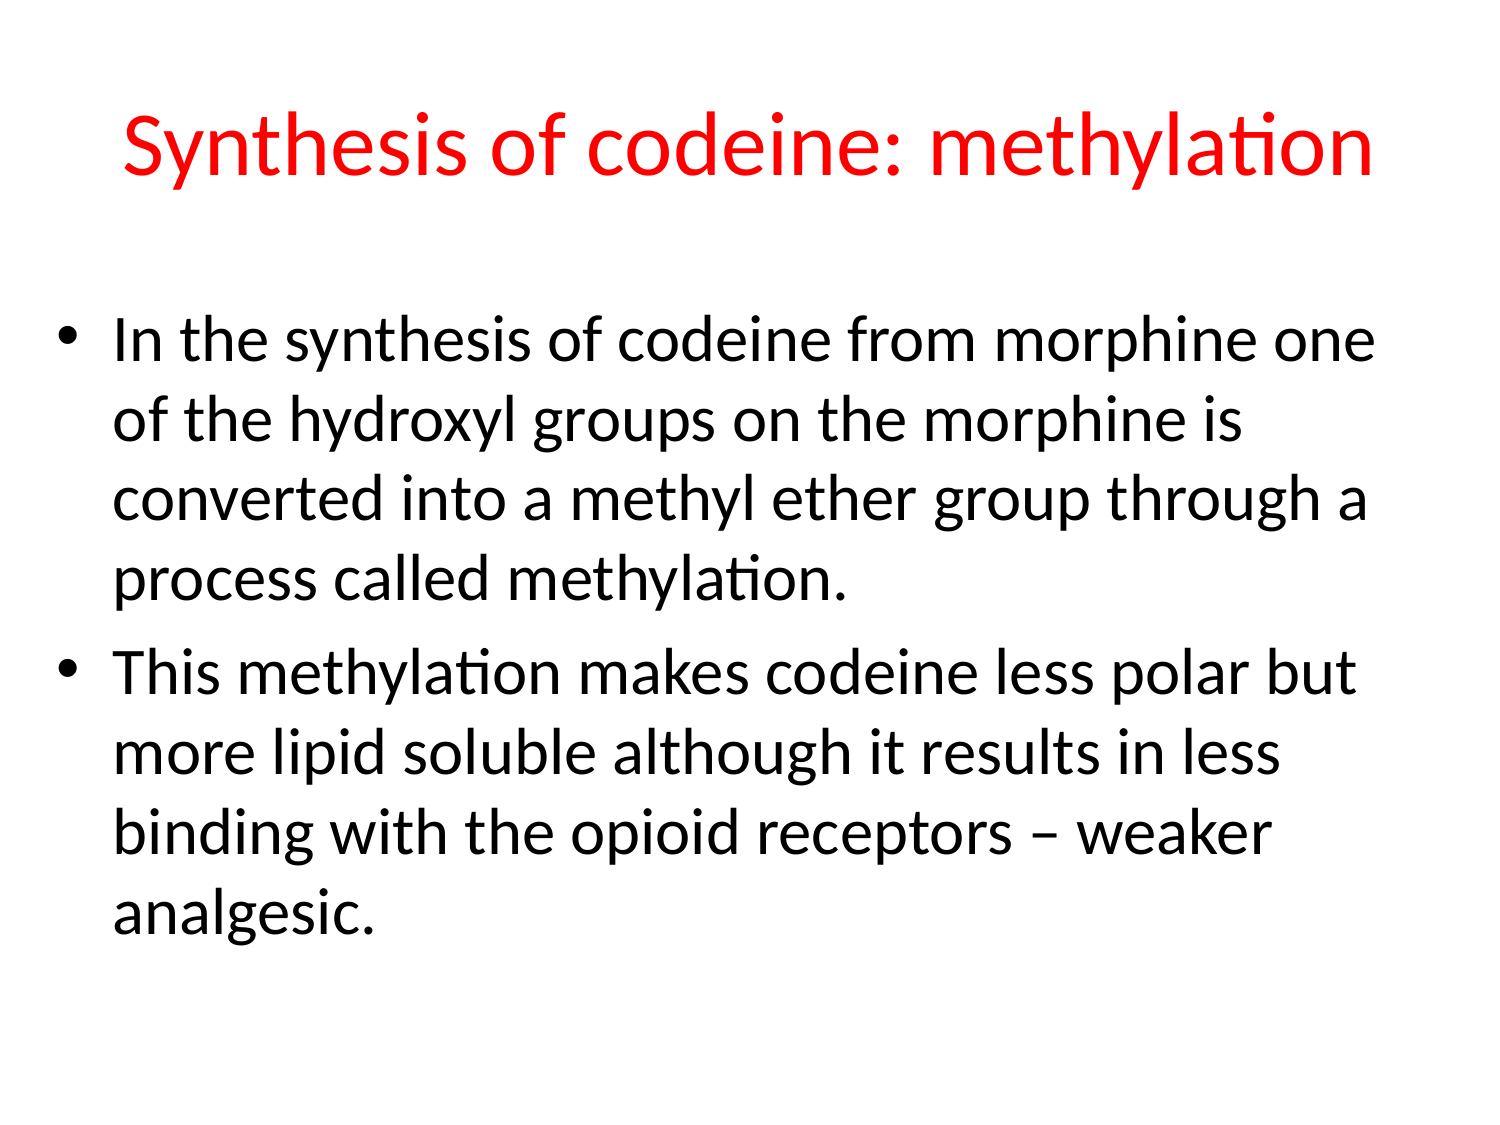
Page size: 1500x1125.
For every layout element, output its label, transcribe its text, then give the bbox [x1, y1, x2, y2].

list In the synthesis of codeine from morphine one of the hydroxyl groups on the morphine is converted into a methyl ether group through a process called methylation. This methylation makes codeine less polar but more lipid soluble although it results in less binding with the opioid receptors – weaker analgesic. [41, 286, 1425, 1099]
title Synthesis of codeine: methylation [75, 45, 1425, 233]
